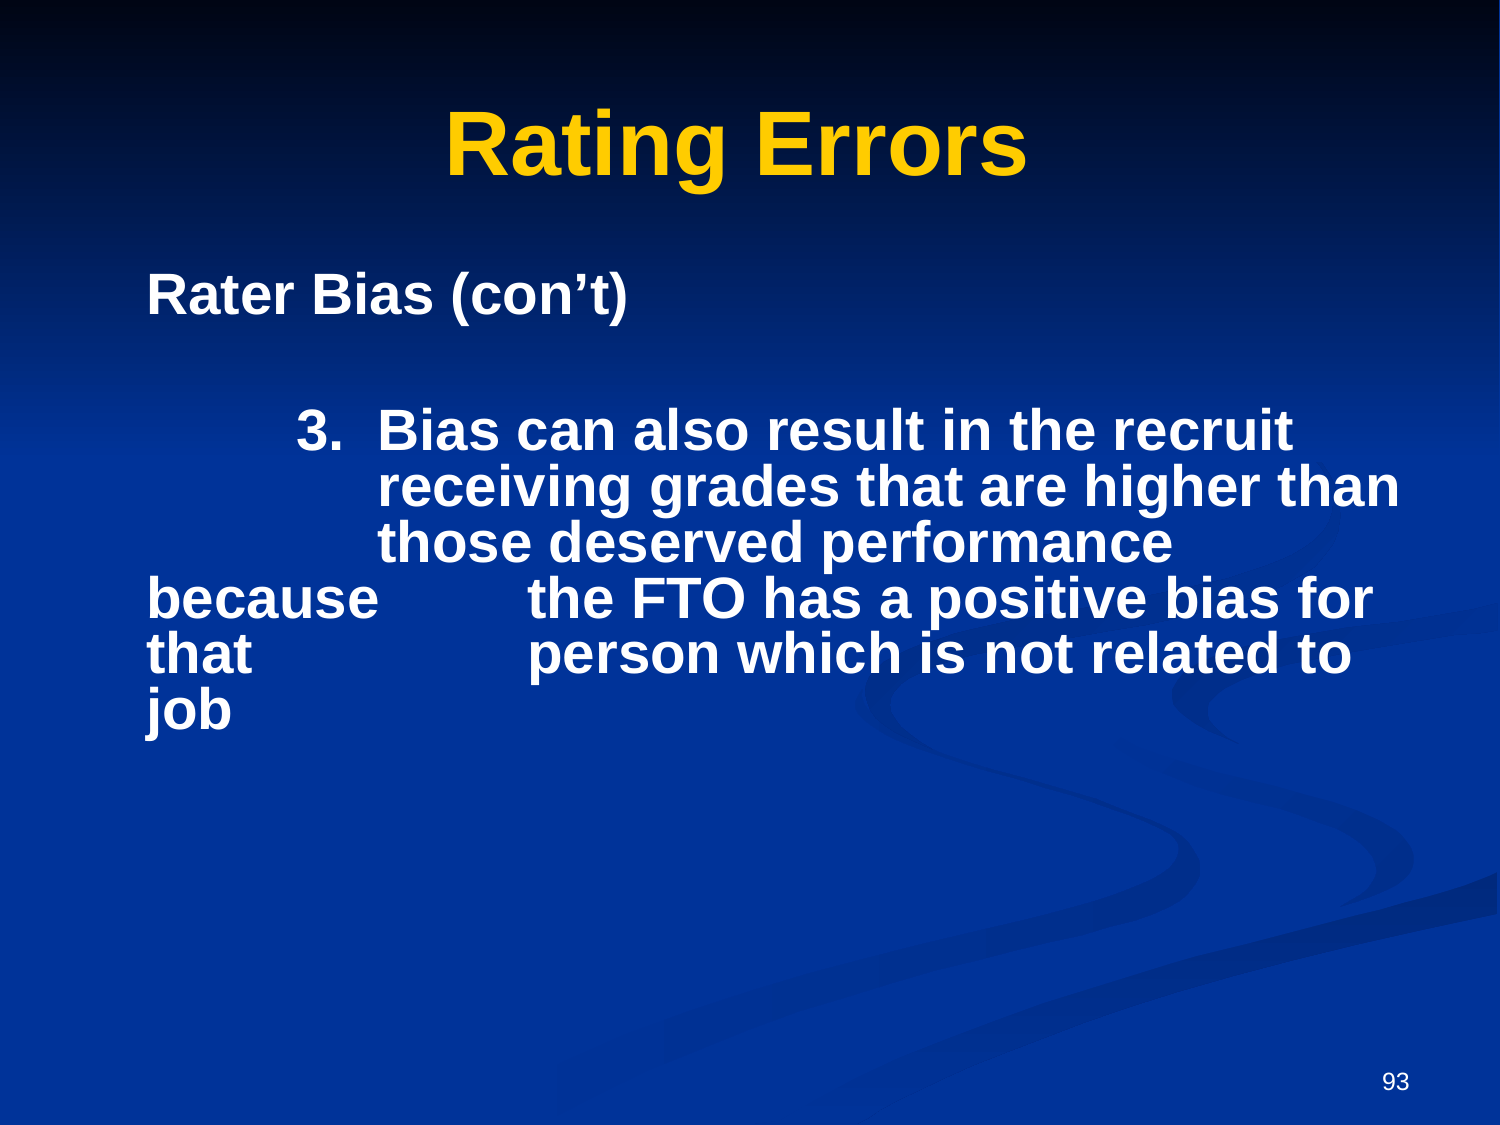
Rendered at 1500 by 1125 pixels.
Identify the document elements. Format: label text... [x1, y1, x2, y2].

slide_number 93 [1074, 1024, 1426, 1104]
list Rater Bias (con’t) 3. Bias can also result in the recruit receiving grades that are higher than those deserved performance because the FTO has a positive bias for that person which is not related to job [74, 262, 1426, 799]
title Rating Errors [74, 44, 1426, 233]
